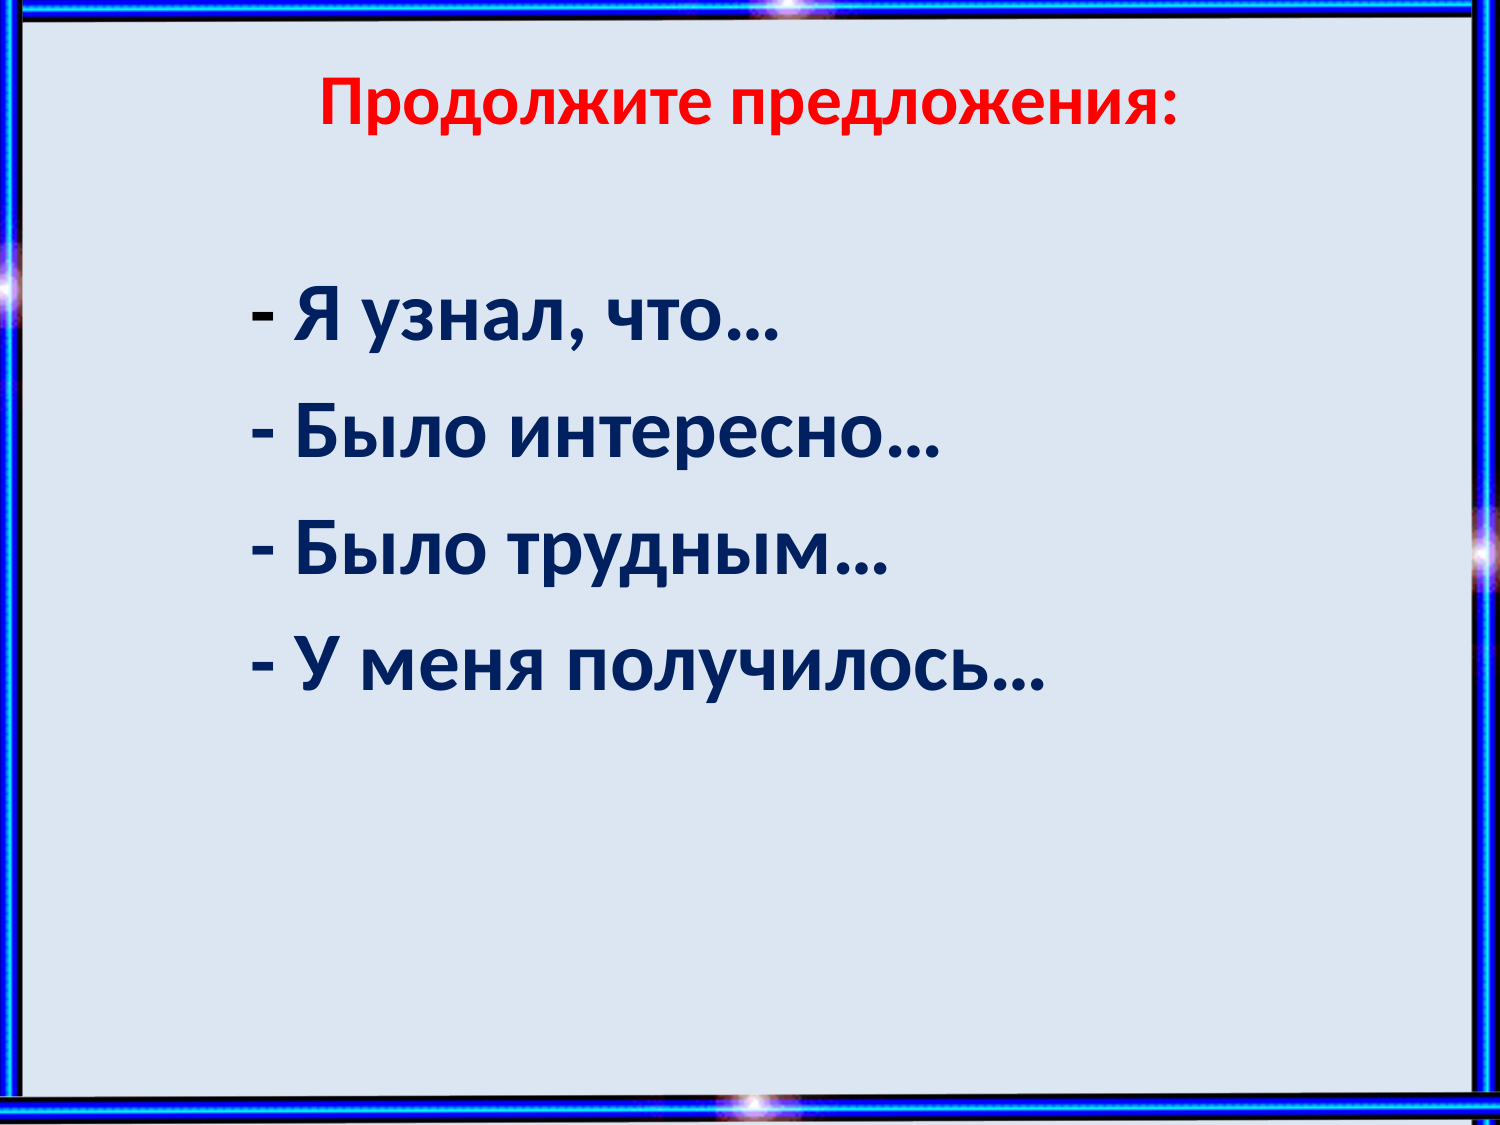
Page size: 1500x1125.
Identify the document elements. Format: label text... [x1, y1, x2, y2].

list - Я узнал, что… - Было интересно… - Было трудным… - У меня получилось… [235, 249, 1219, 1015]
title Продолжите предложения: [75, 45, 1425, 233]
picture [0, 0, 1500, 1125]
